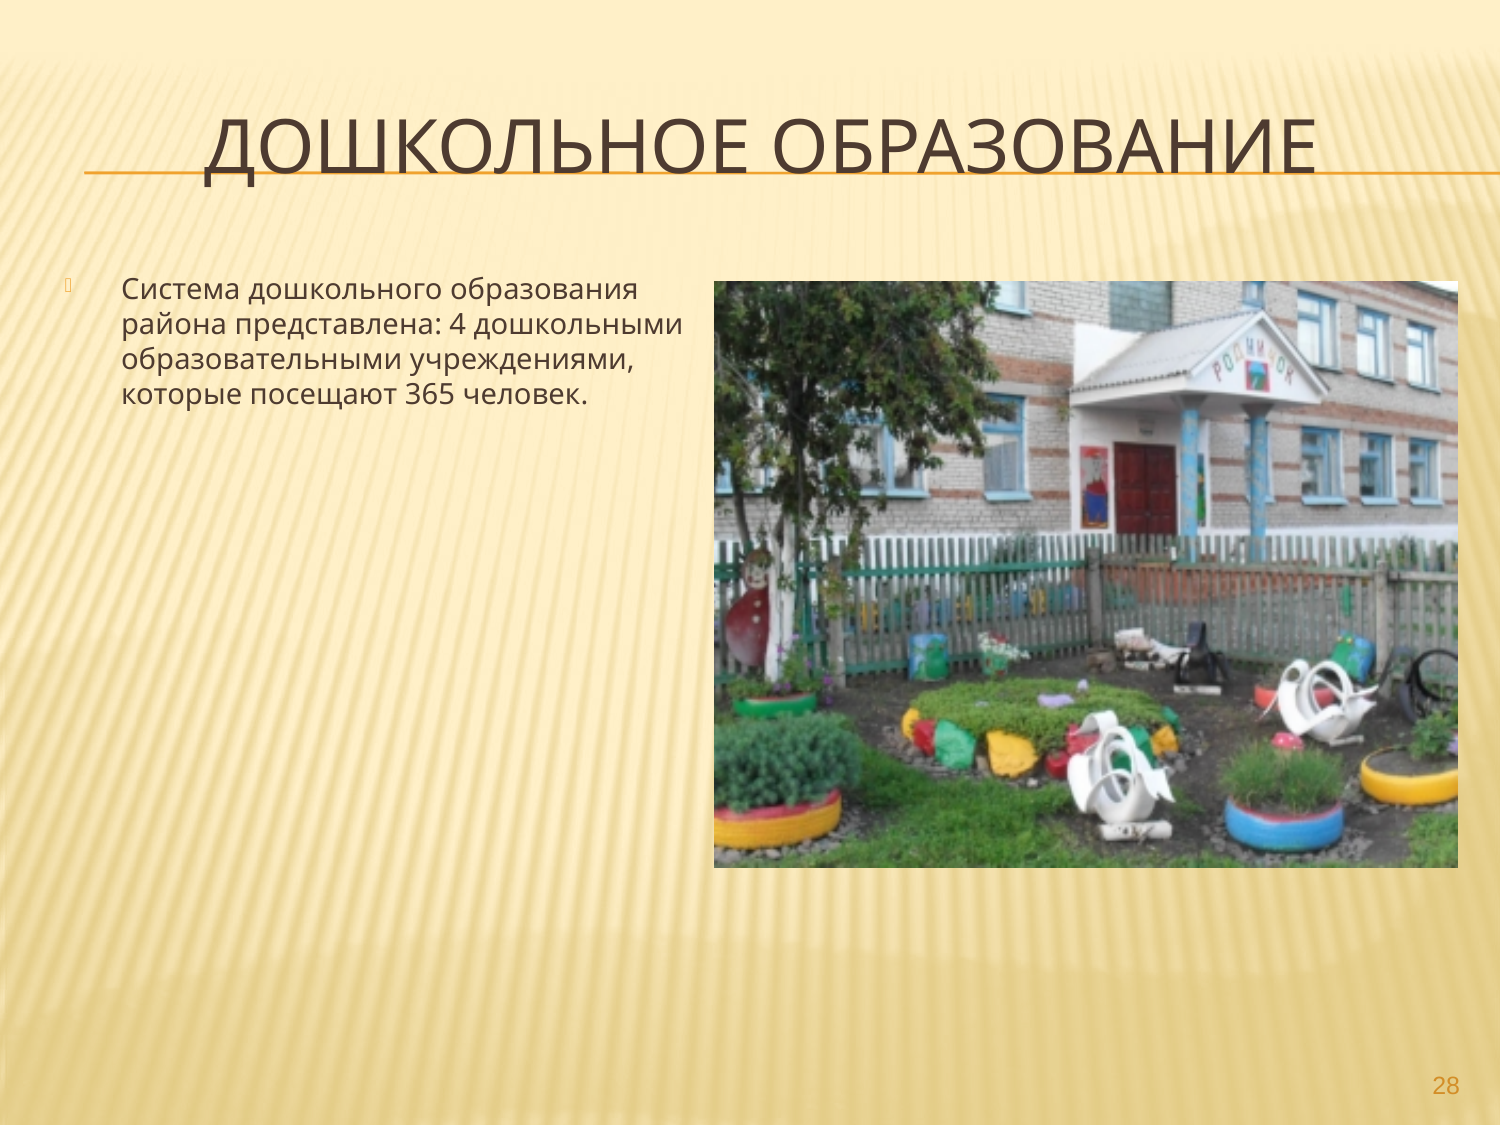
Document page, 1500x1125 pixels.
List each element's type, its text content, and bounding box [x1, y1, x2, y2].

list Система дошкольного образования района представлена: 4 дошкольными образовательными учреждениями, которые посещают 365 человек. [50, 262, 738, 1038]
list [714, 280, 1458, 868]
title Дошкольное образование [49, 75, 1475, 213]
slide_number 28 [1350, 1062, 1475, 1103]
